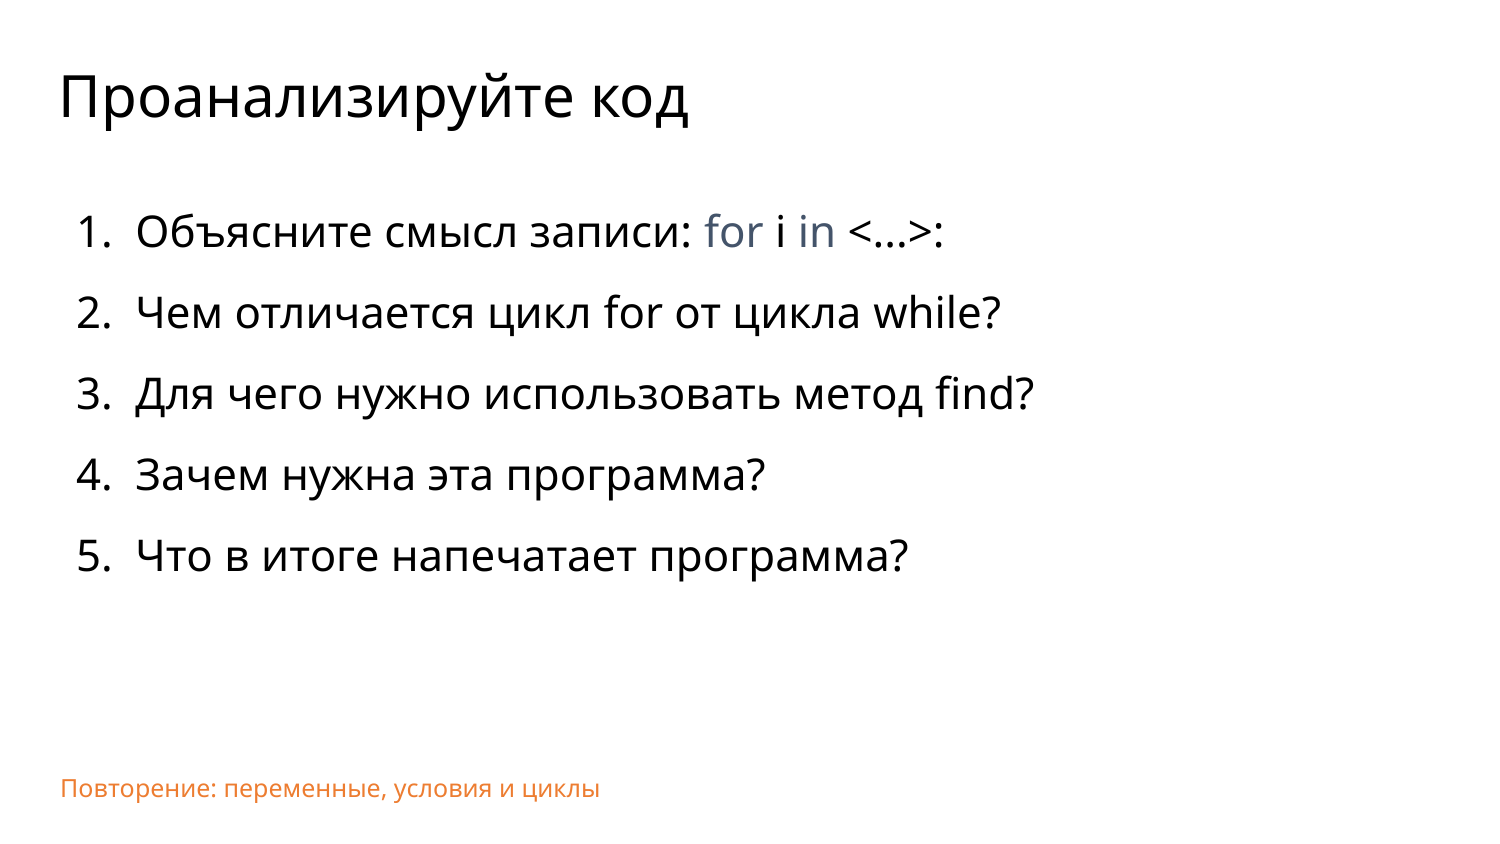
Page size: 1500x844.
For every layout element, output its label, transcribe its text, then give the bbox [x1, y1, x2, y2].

subtitle Повторение: переменные, условия и циклы [60, 767, 1233, 813]
text_box Объясните смысл записи: for i in <...>: Чем отличается цикл for от цикла while? Для чего нужно использовать метод find? Зачем нужна эта программа? Что в итоге напечатает программа? [60, 195, 1466, 569]
text_box Проанализируйте код [58, 58, 1441, 196]
